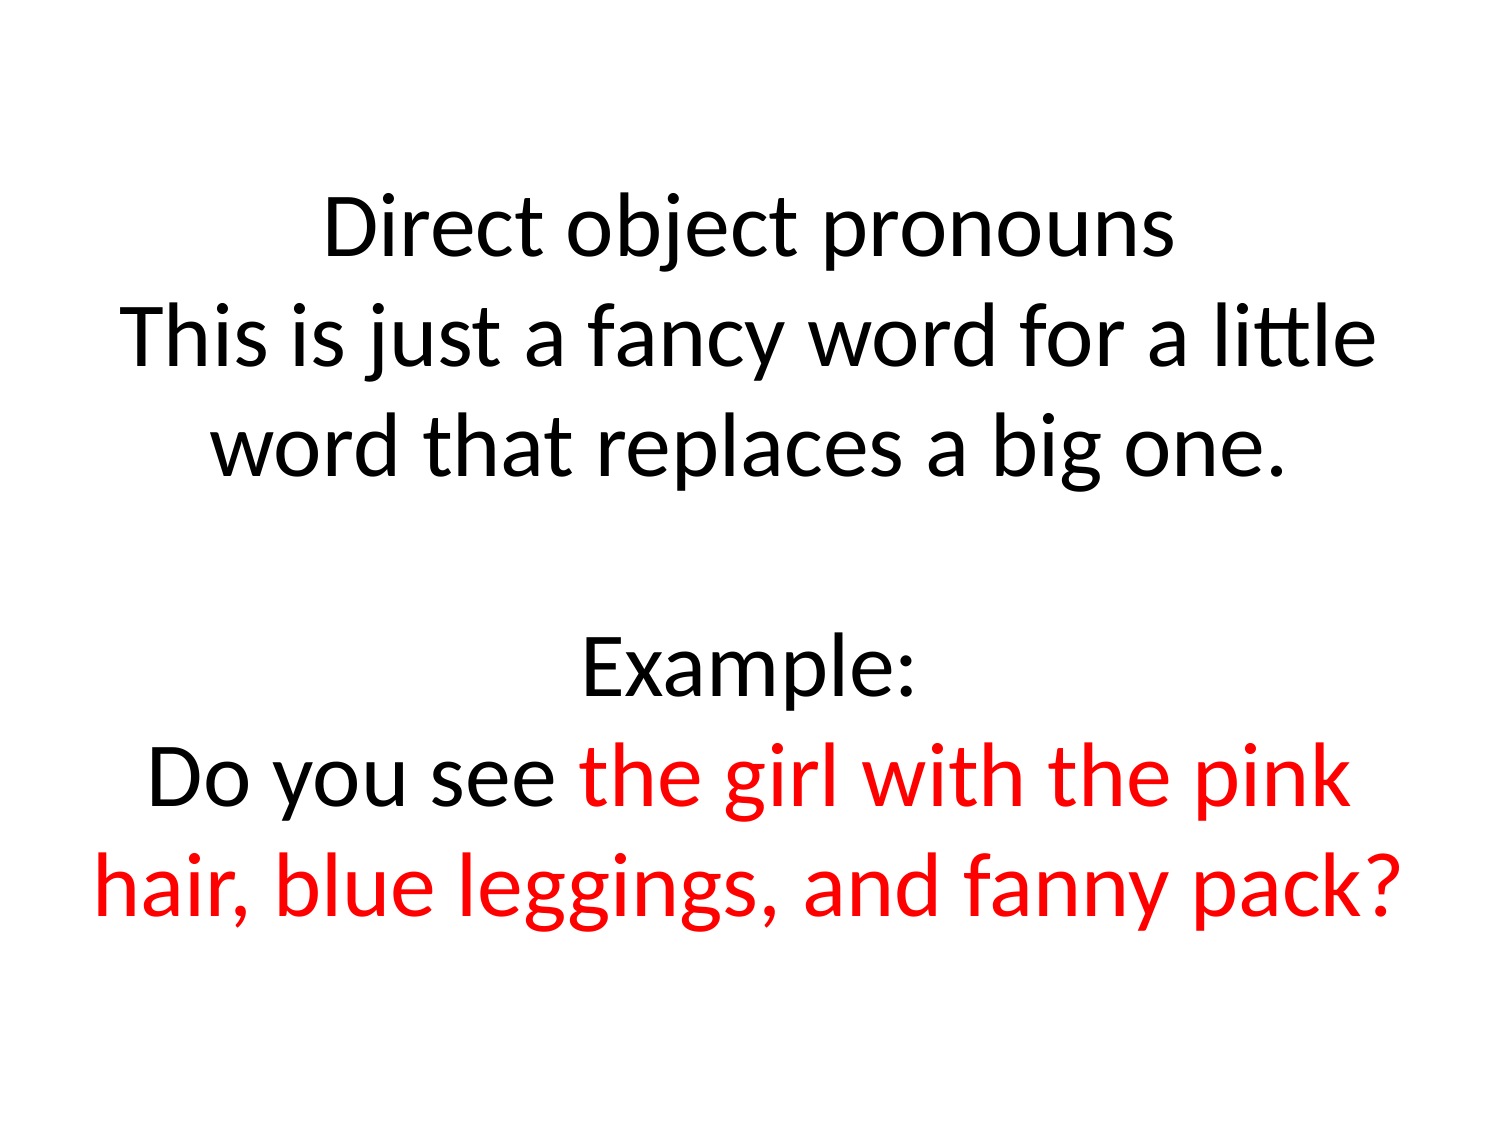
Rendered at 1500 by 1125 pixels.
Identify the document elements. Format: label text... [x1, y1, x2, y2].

title Direct object pronouns This is just a fancy word for a little word that replaces a big one. Example: Do you see the girl with the pink hair, blue leggings, and fanny pack? [75, 45, 1425, 1055]
